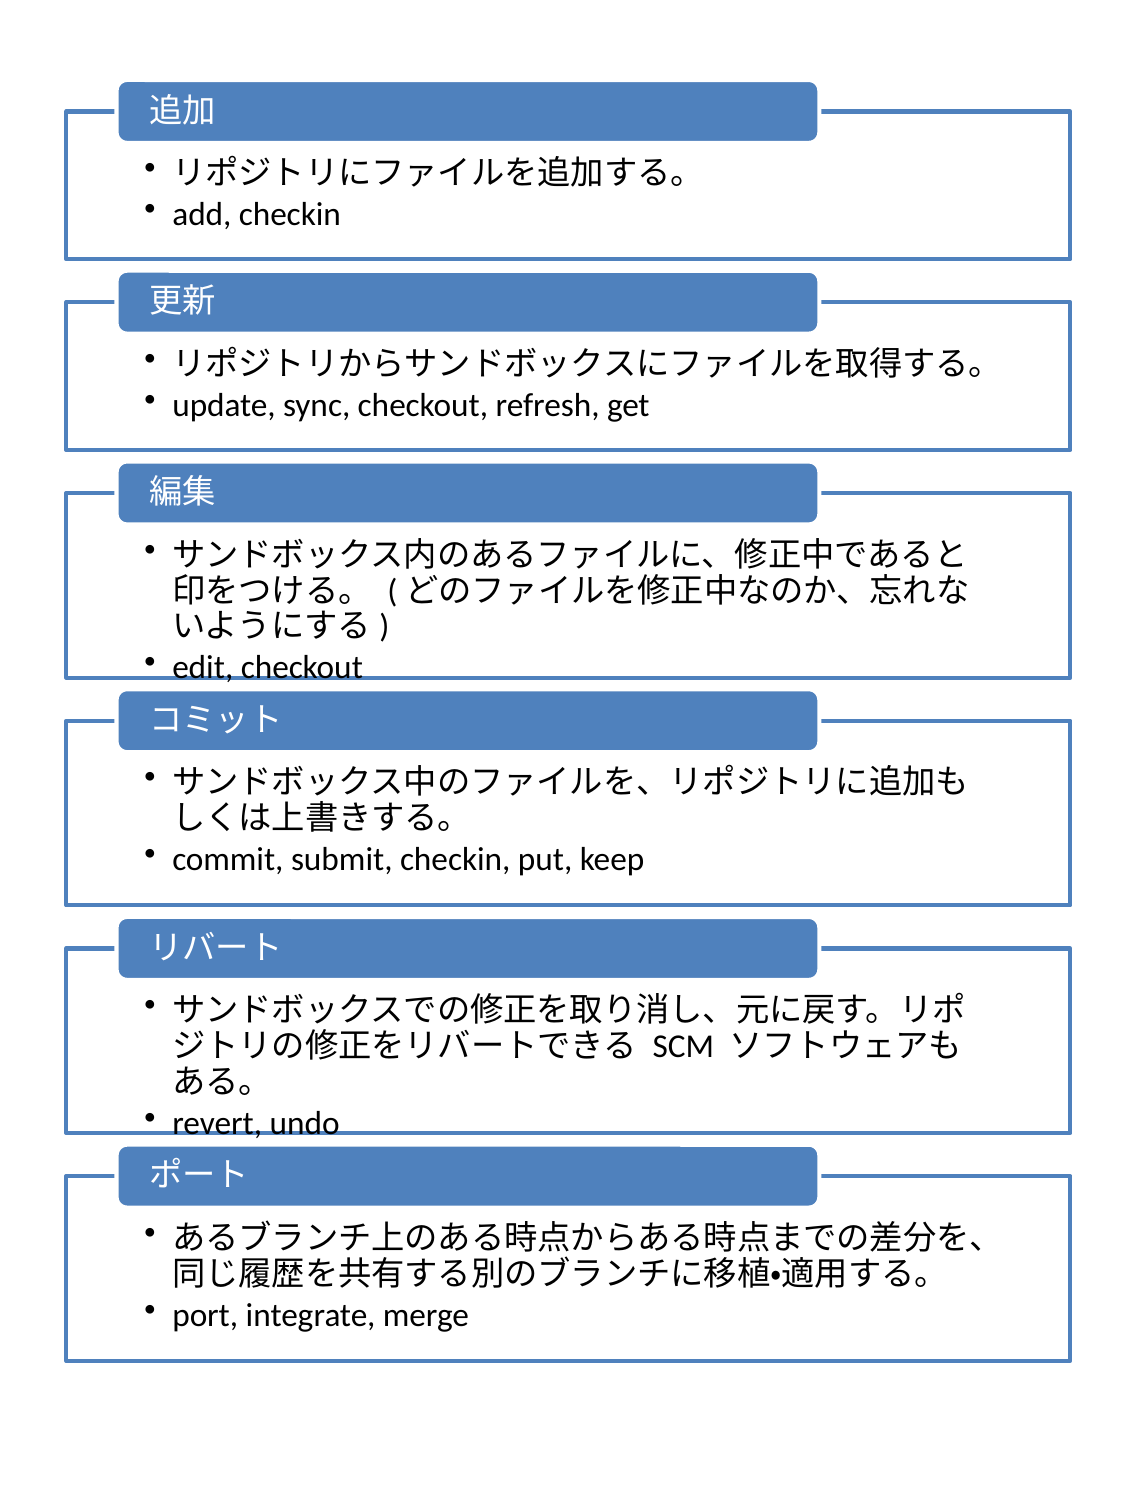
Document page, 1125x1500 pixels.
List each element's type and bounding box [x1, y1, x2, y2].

text_box [66, 64, 1071, 1377]
